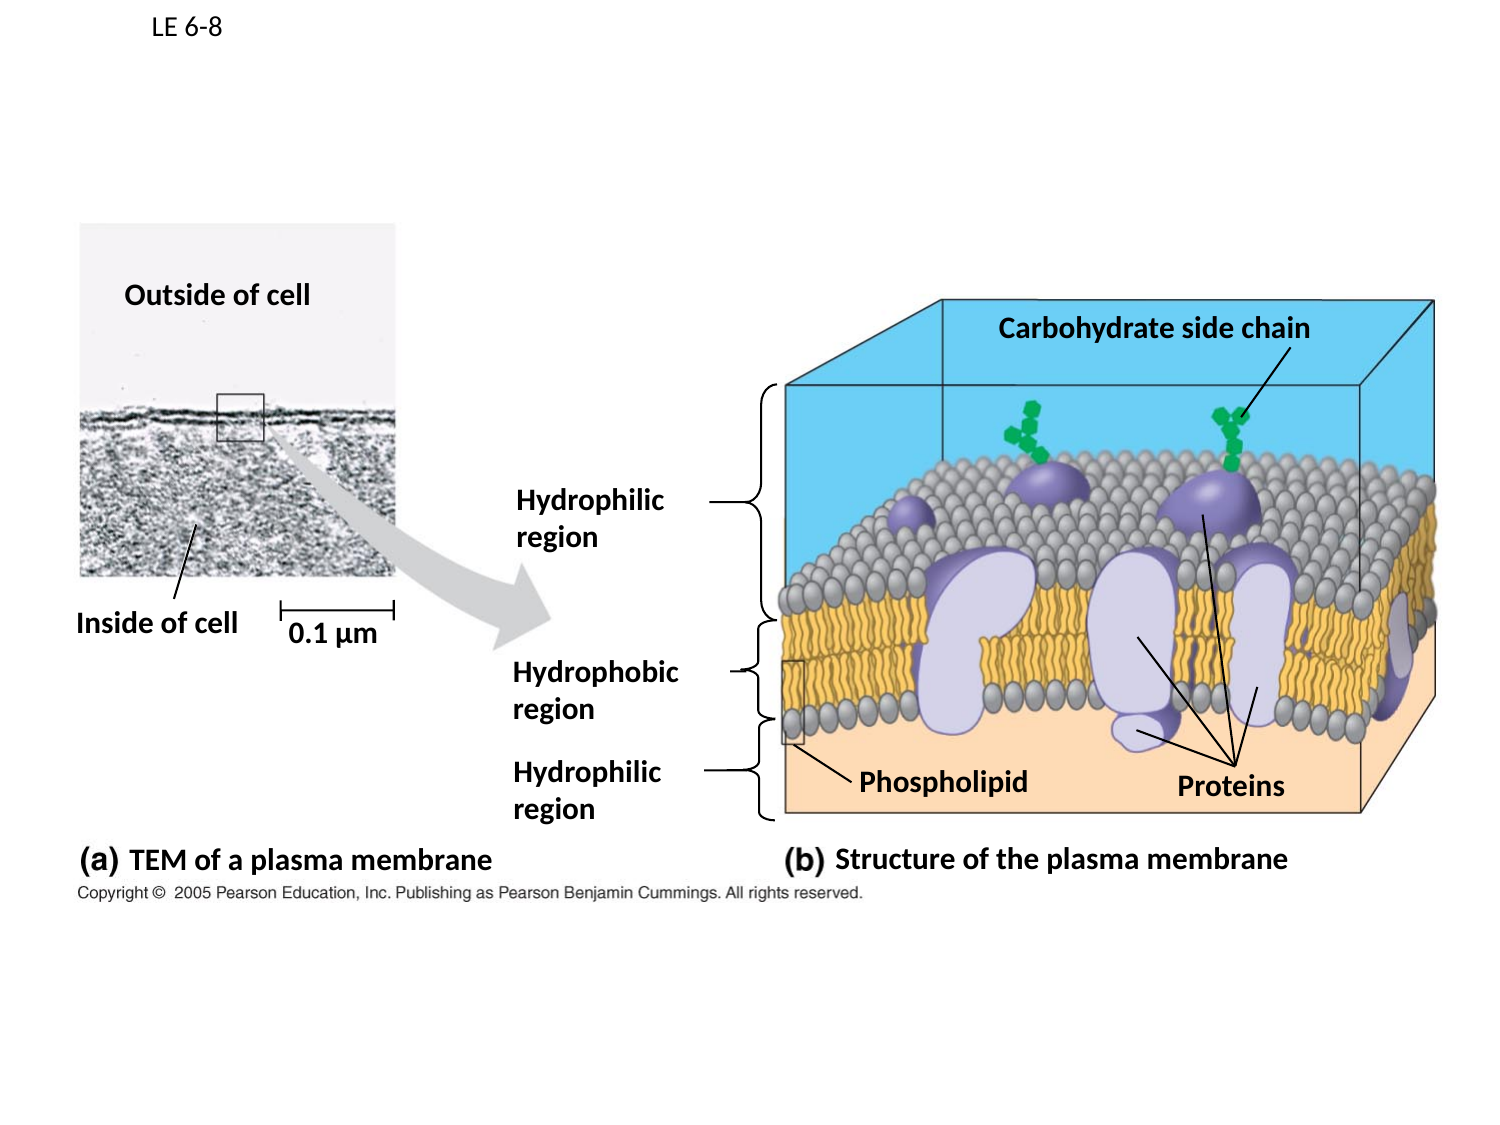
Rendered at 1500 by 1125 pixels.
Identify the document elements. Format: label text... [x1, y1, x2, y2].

picture [49, 214, 1451, 911]
title LE 6-8 [24, 0, 350, 50]
